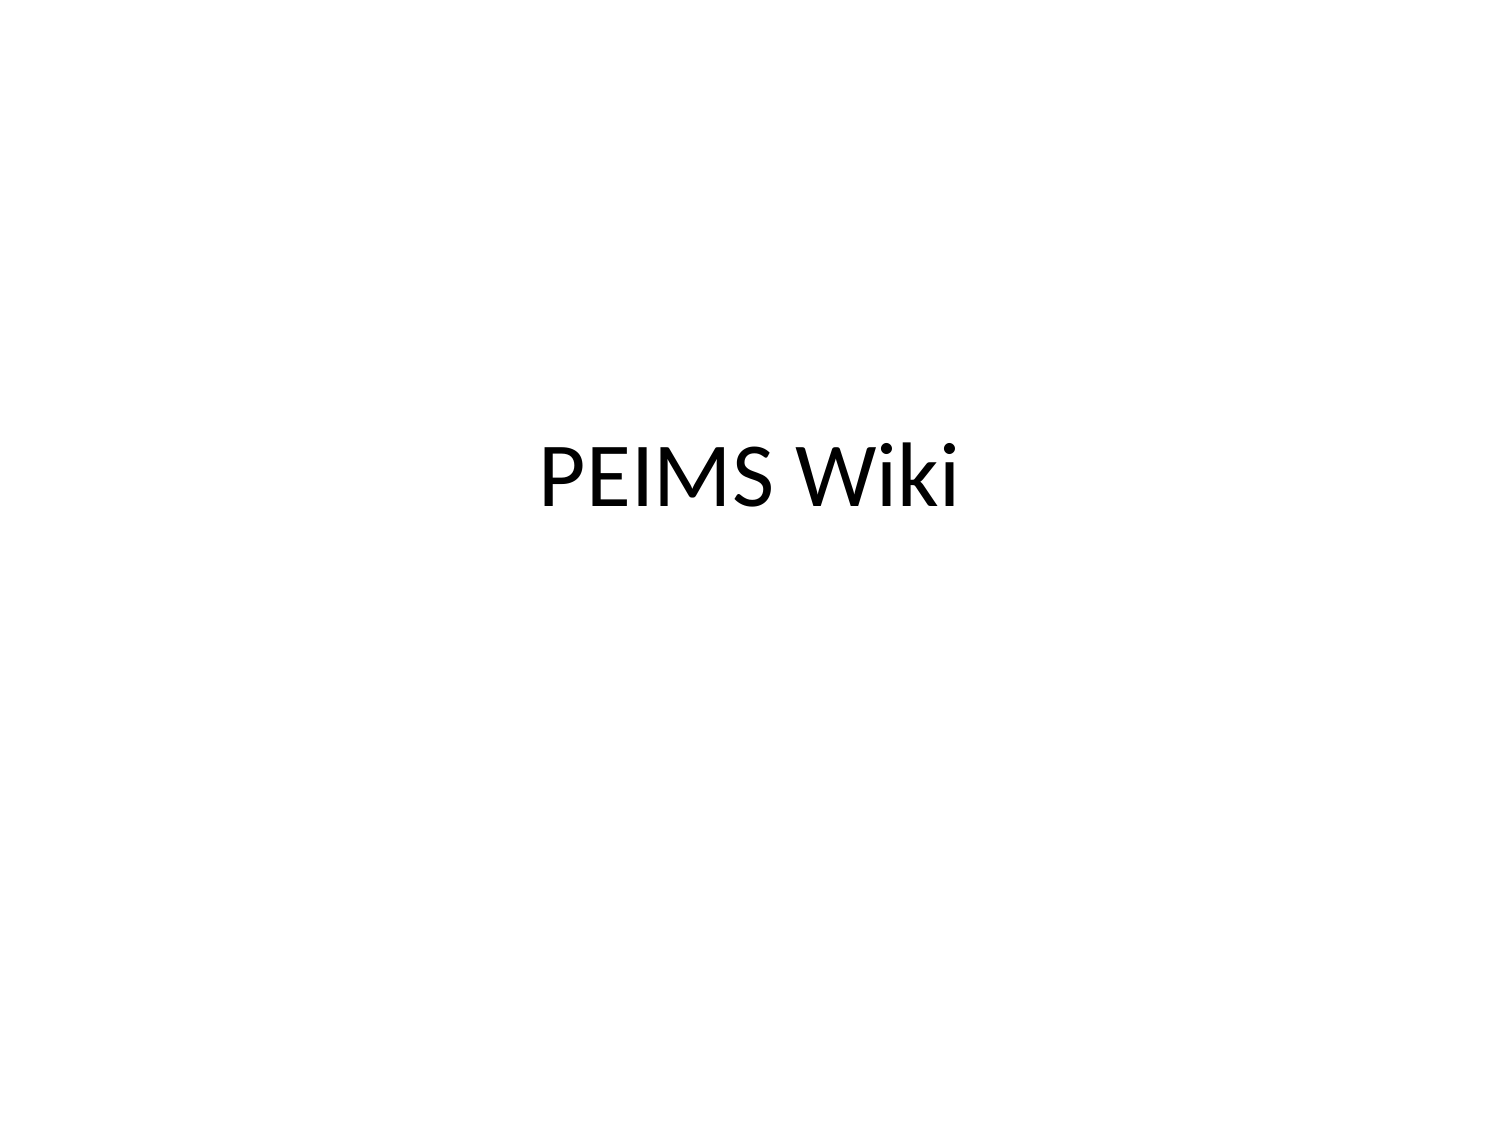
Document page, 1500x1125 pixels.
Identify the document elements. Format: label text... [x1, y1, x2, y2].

title PEIMS Wiki [112, 349, 1388, 591]
